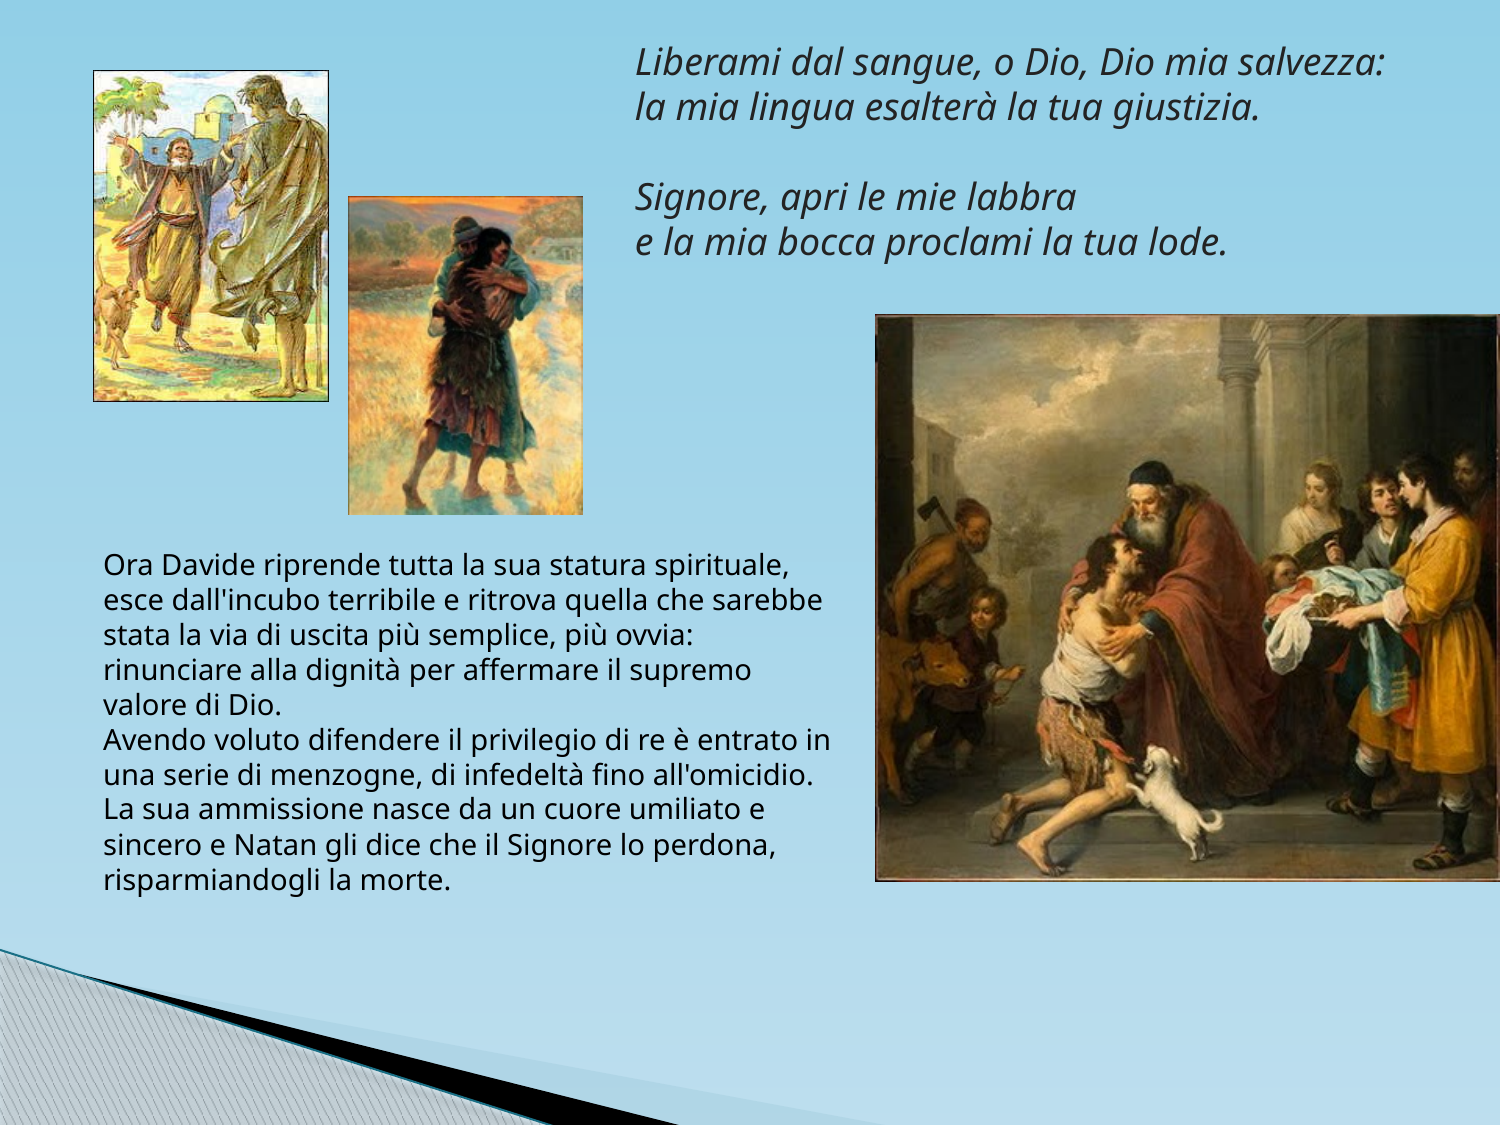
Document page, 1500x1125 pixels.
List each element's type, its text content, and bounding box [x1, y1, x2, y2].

picture [93, 70, 329, 402]
picture [874, 314, 1500, 882]
text_box Liberami dal sangue, o Dio, Dio mia salvezza: la mia lingua esalterà la tua giustizia. Signore, apri le mie labbra e la mia bocca proclami la tua lode. [620, 30, 1453, 271]
picture [348, 196, 583, 516]
text_box Ora Davide riprende tutta la sua statura spirituale, esce dall'incubo terribile e ritrova quella che sarebbe stata la via di uscita più semplice, più ovvia: rinunciare alla dignità per affermare il supremo valore di Dio. Avendo voluto difendere il privilegio di re è entrato in una serie di menzogne, di infedeltà fino all'omicidio. La sua ammissione nasce da un cuore umiliato e sincero e Natan gli dice che il Signore lo perdona, risparmiandogli la morte. [88, 538, 852, 904]
